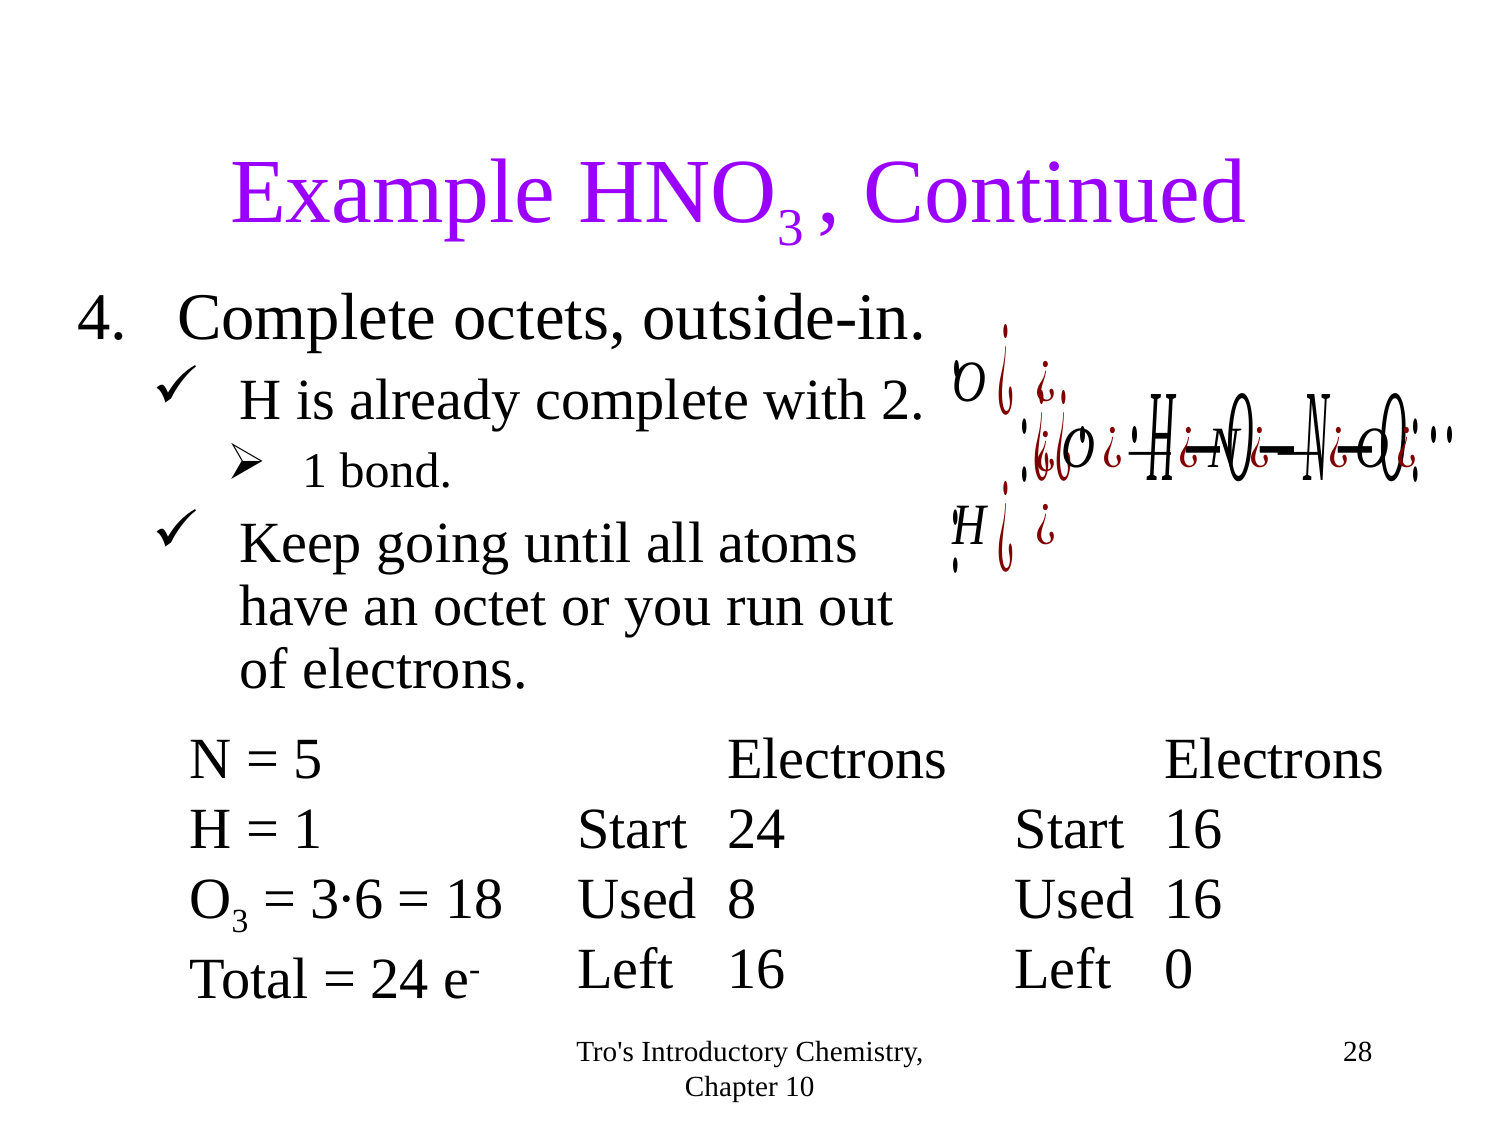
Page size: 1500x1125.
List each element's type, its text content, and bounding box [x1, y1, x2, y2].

text_box 4. Complete octets, outside-in. H is already complete with 2. 1 bond. Keep going until all atoms have an octet or you run out of electrons. [62, 274, 963, 725]
text_box Tro's Introductory Chemistry, Chapter 10 [549, 1024, 950, 1100]
text_box N = 5 H = 1 O3 = 3∙6 = 18 Total = 24 e- [174, 712, 566, 1018]
text_box 27 [1074, 1024, 1388, 1100]
text_box Example HNO3 , Continued [112, 99, 1388, 288]
text_box Electrons Start 16 Used 16 Left 0 [999, 712, 1450, 1008]
text_box Electrons Start 24 Used 8 Left 16 [562, 712, 999, 1008]
